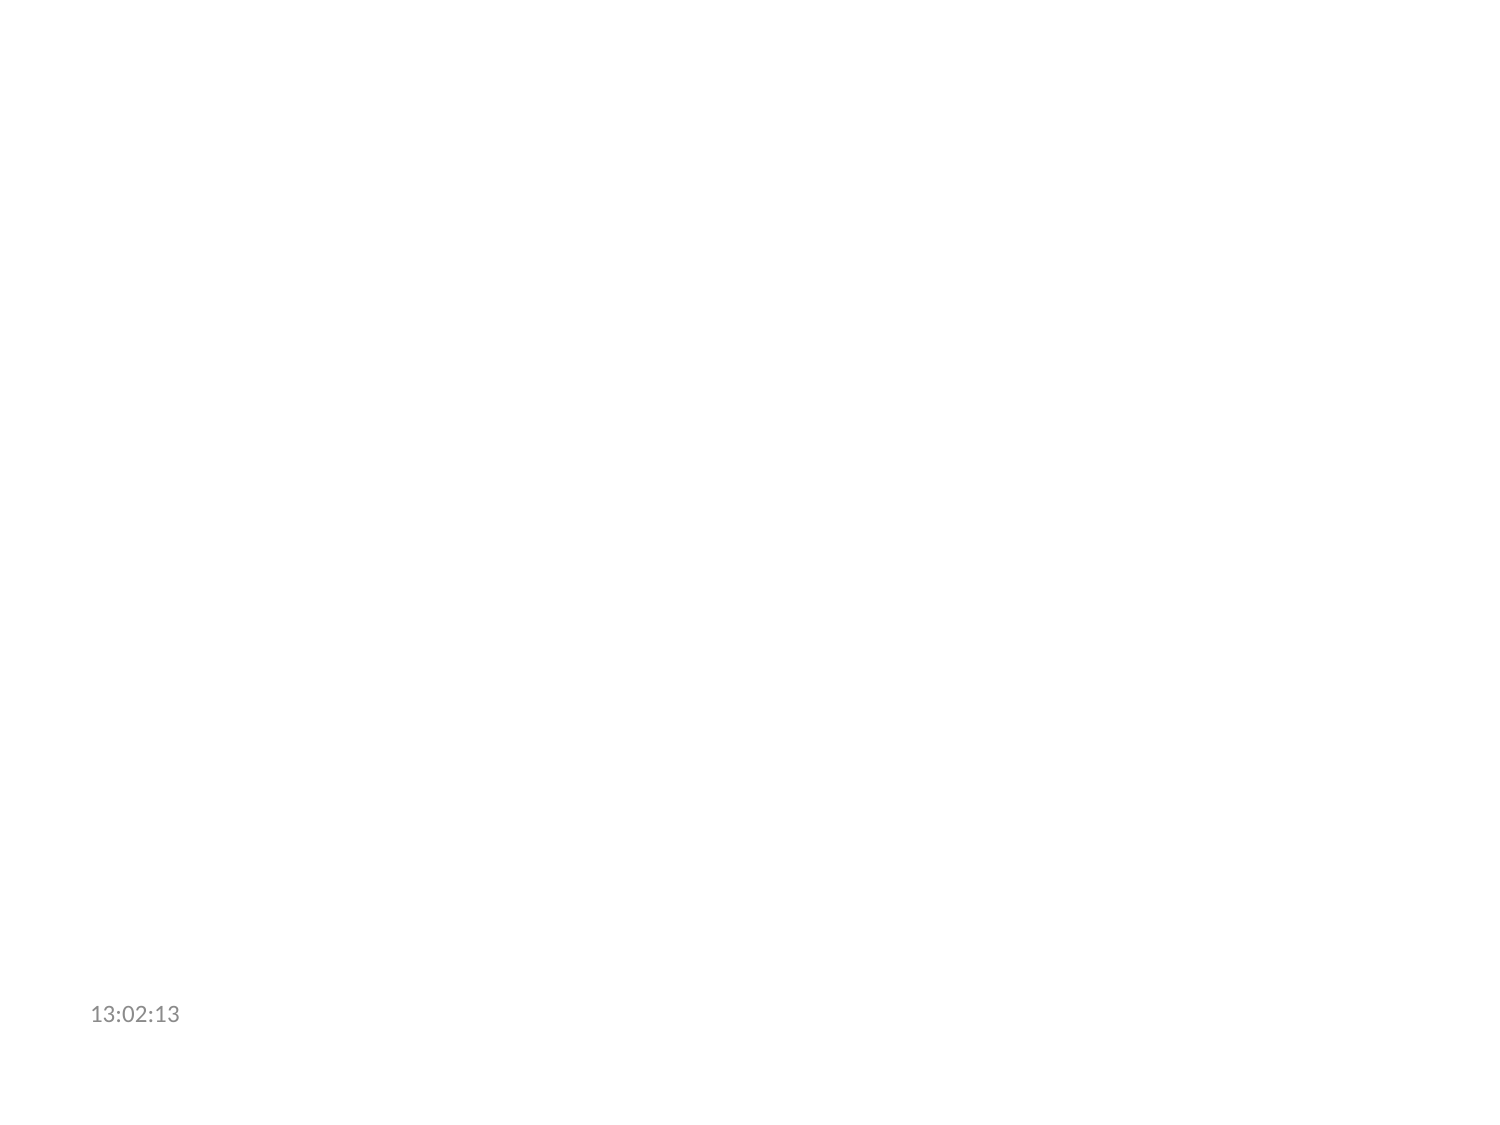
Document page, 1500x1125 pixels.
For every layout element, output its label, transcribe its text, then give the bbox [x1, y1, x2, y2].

text_box 15:35:09 [75, 982, 425, 1043]
